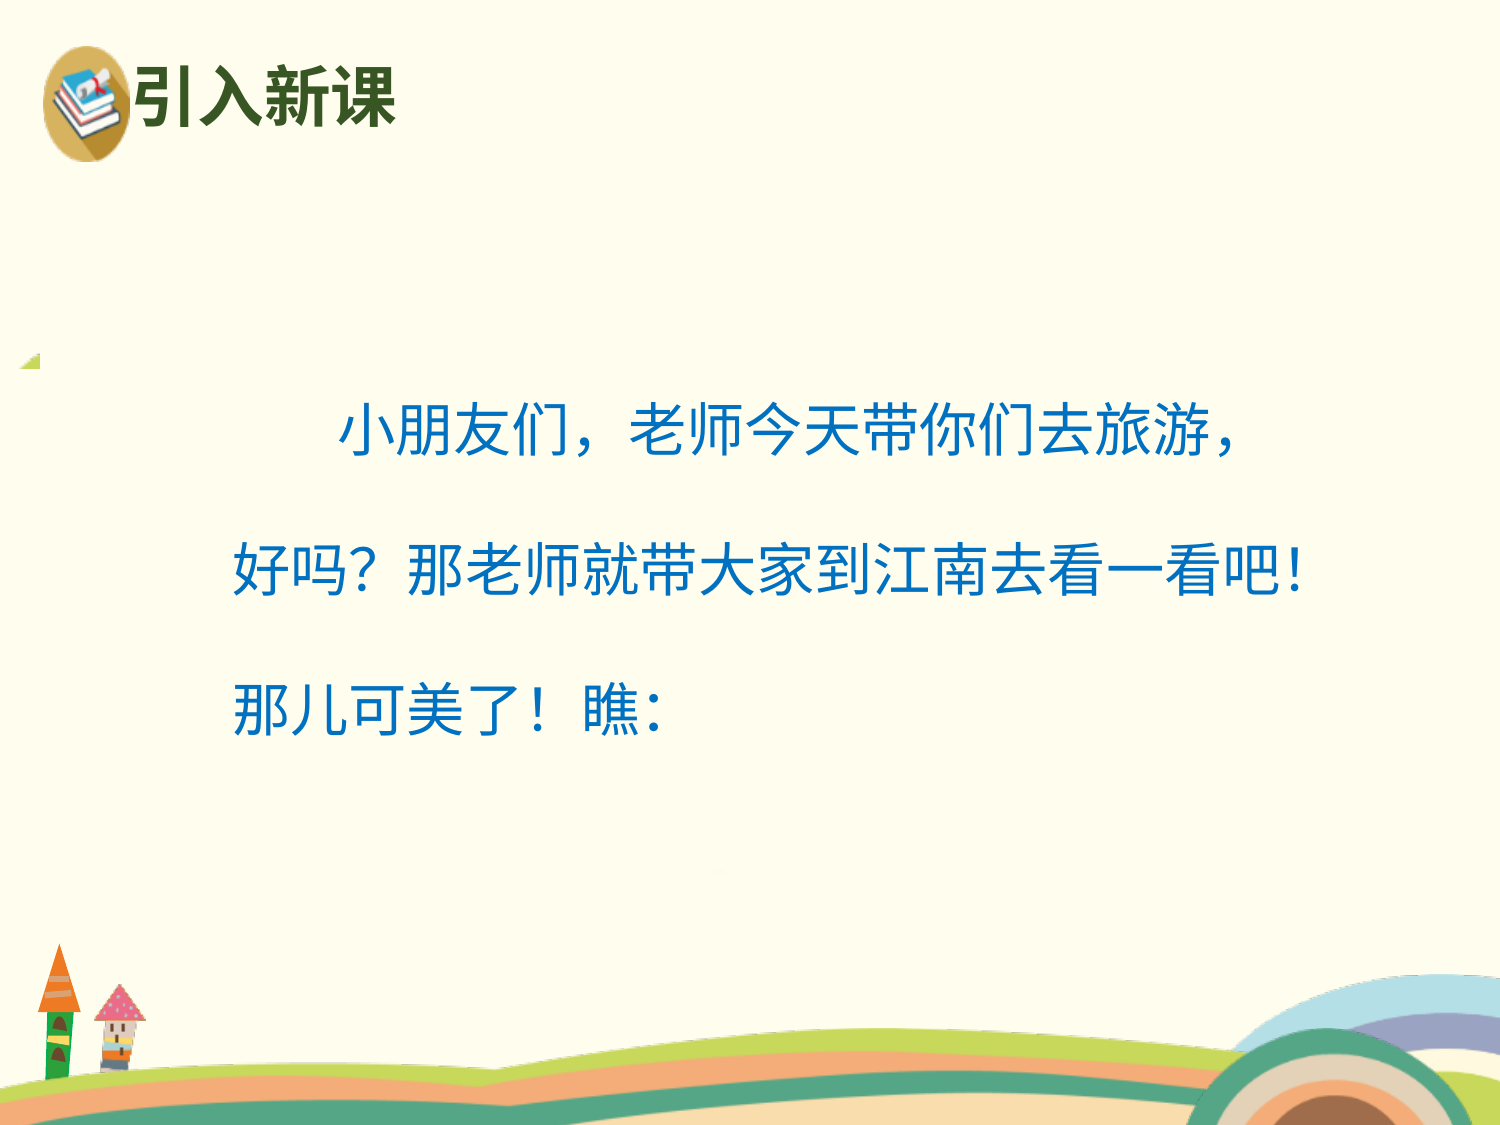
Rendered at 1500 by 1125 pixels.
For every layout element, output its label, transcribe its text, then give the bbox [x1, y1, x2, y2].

picture [0, 0, 1500, 1125]
text_box 小朋友们，老师今天带你们去旅游，好吗？那老师就带大家到江南去看一看吧！那儿可美了！瞧： [217, 315, 1334, 751]
text_box 引入新课 [115, 47, 413, 143]
